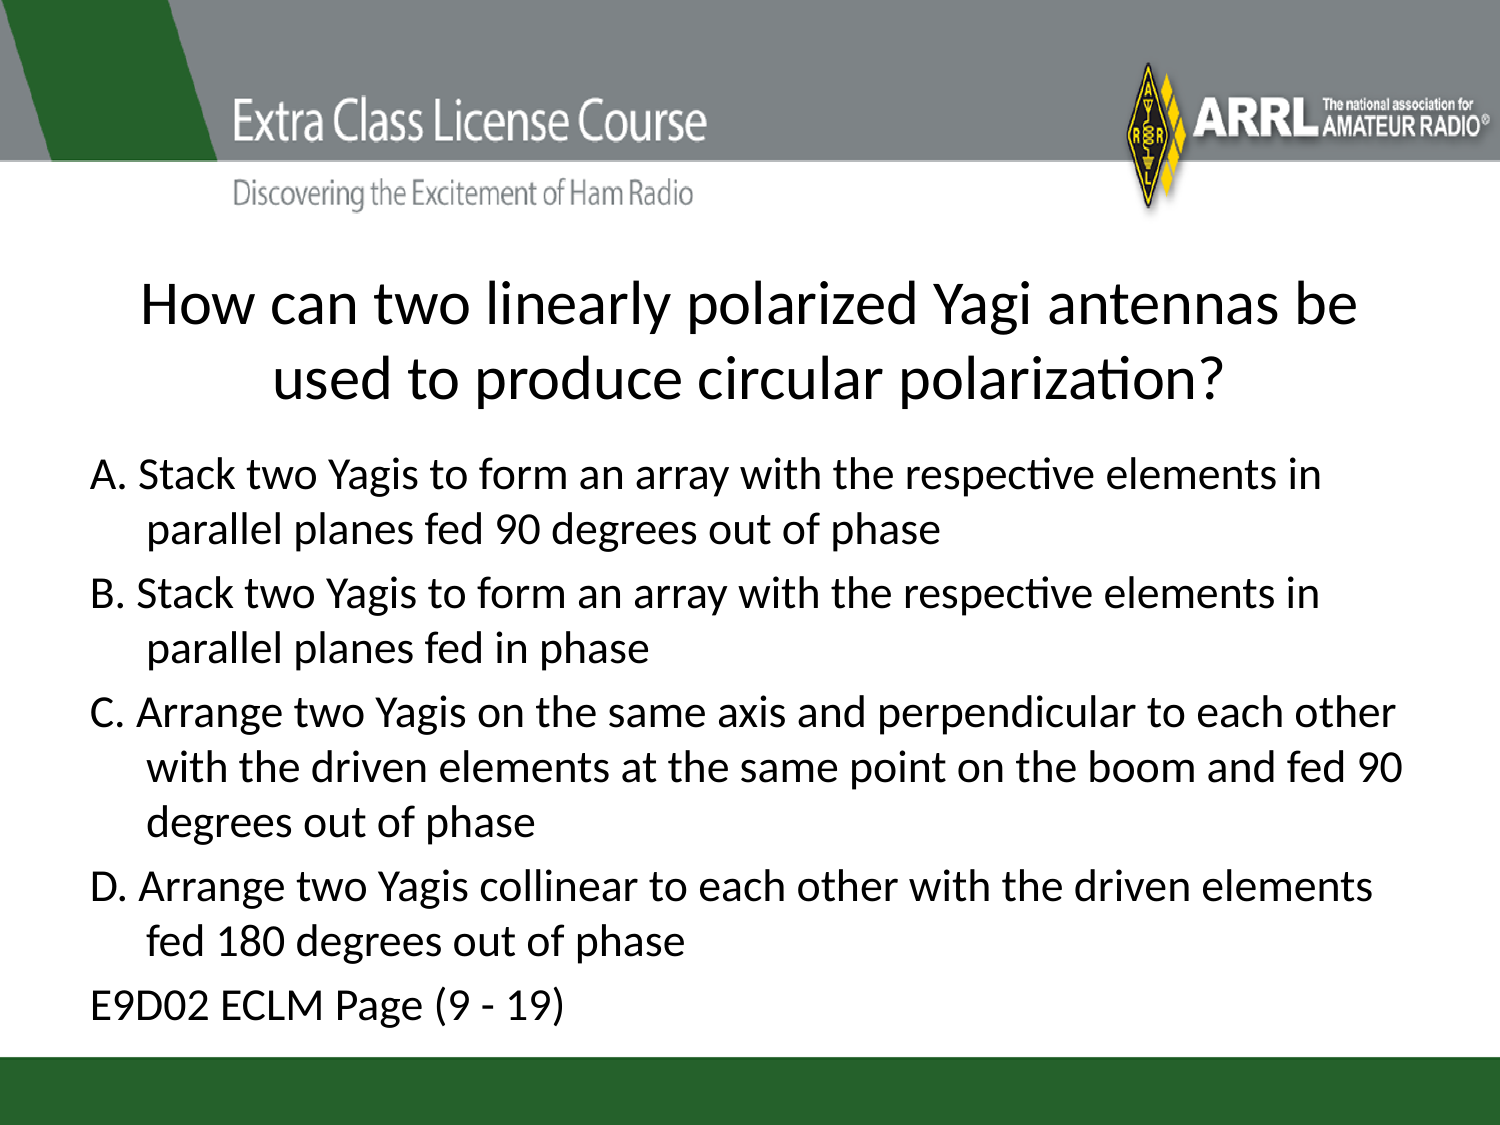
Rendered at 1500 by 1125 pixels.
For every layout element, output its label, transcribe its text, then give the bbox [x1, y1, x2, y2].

picture [0, 0, 1500, 1125]
title How can two linearly polarized Yagi antennas be used to produce circular polarization? [75, 254, 1425, 435]
list A. Stack two Yagis to form an array with the respective elements in parallel planes fed 90 degrees out of phase B. Stack two Yagis to form an array with the respective elements in parallel planes fed in phase C. Arrange two Yagis on the same axis and perpendicular to each other with the driven elements at the same point on the boom and fed 90 degrees out of phase D. Arrange two Yagis collinear to each other with the driven elements fed 180 degrees out of phase E9D02 ECLM Page (9 - 19) [75, 436, 1425, 954]
